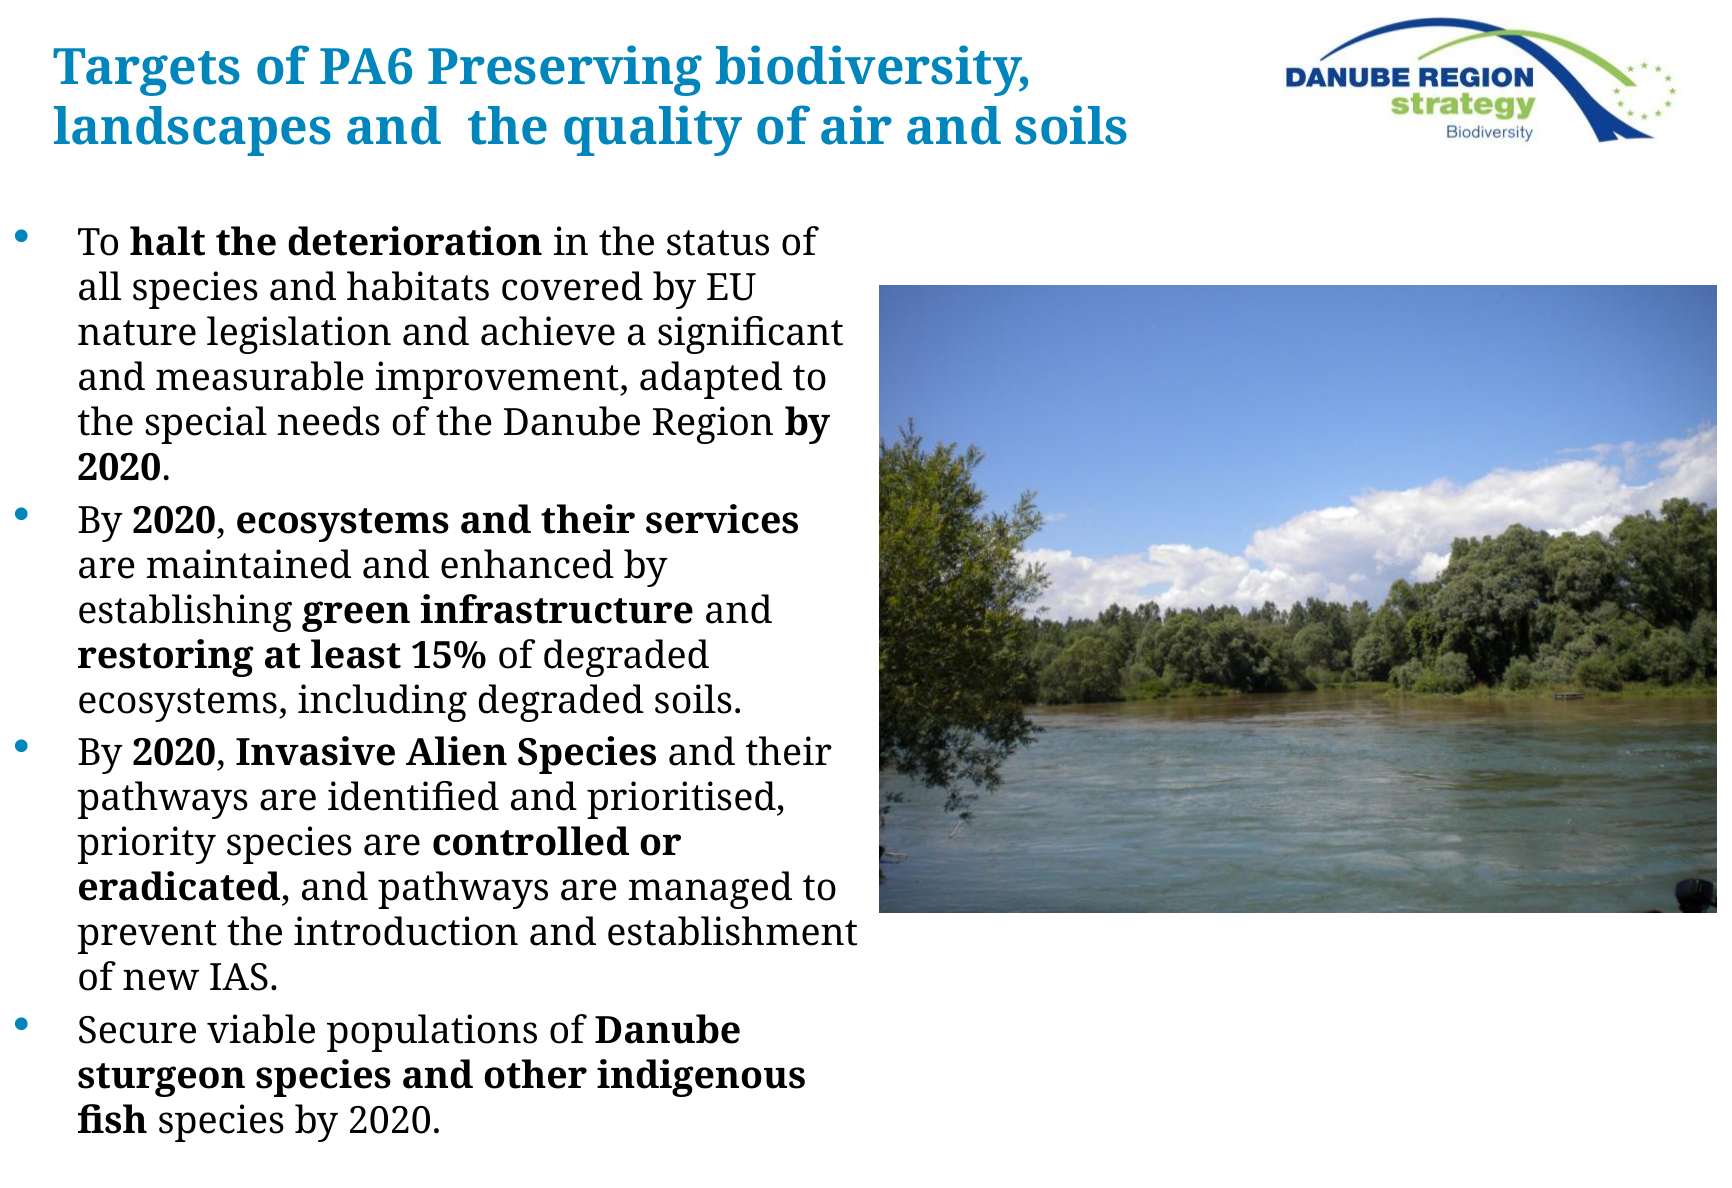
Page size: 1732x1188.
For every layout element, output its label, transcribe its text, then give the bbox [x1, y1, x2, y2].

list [879, 285, 1717, 913]
text_box Targets of PA6 Preserving biodiversity, landscapes and the quality of air and soils [38, 26, 1261, 162]
list To halt the deterioration in the status of all species and habitats covered by EU nature legislation and achieve a significant and measurable improvement, adapted to the special needs of the Danube Region by 2020. By 2020, ecosystems and their services are maintained and enhanced by establishing green infrastructure and restoring at least 15% of degraded ecosystems, including degraded soils. By 2020, Invasive Alien Species and their pathways are identified and prioritised, priority species are controlled or eradicated, and pathways are managed to prevent the introduction and establishment of new IAS. Secure viable populations of Danube sturgeon species and other indigenous fish species by 2020. [14, 167, 866, 1067]
picture [1266, 0, 1696, 161]
